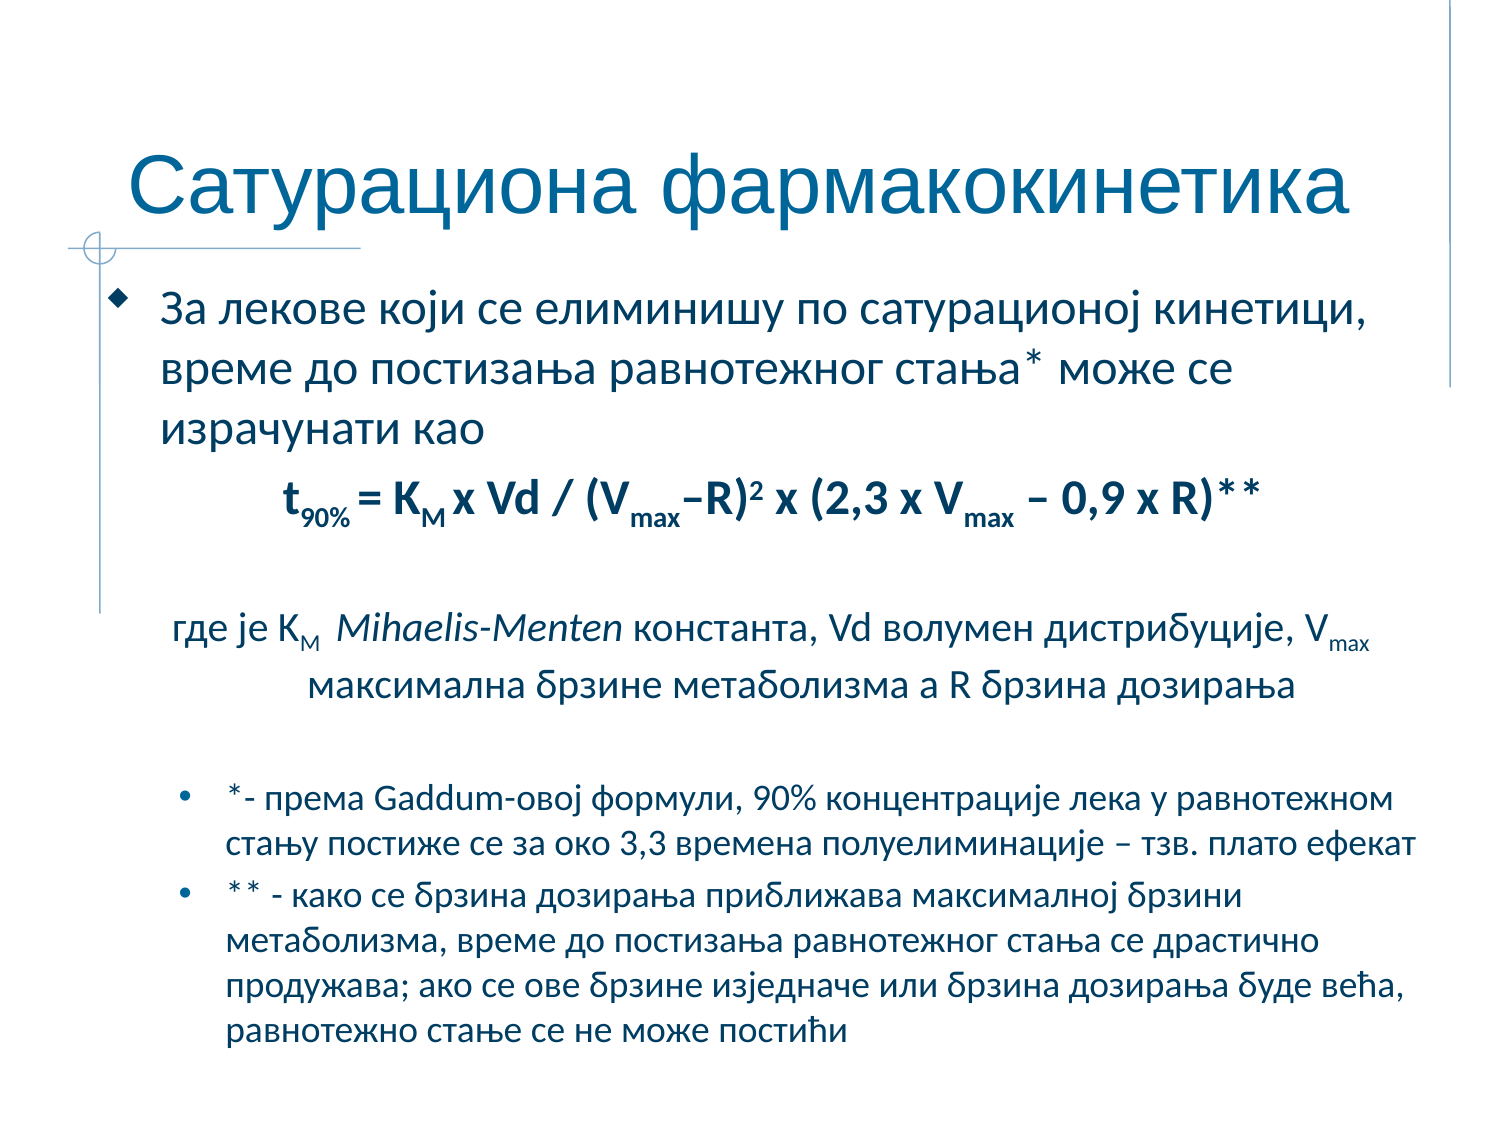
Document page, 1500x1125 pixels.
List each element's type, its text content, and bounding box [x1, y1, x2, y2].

title Сатурациона фармакокинетика [111, 49, 1471, 238]
list За лекове који се елиминишу по сатурационој кинетици, време до постизања равнотежног стања* може се израчунати као t90% = KM x Vd / (Vmax–R)2 x (2,3 x Vmax – 0,9 x R)** где је KM Mihaelis-Menten константа, Vd волумен дистрибуције, Vmax максимална брзине метаболизма а R брзина дозирања *- према Gaddum-овој формули, 90% концентрације лека у равнотежном стању постиже се за око 3,3 времена полуелиминације – тзв. плато ефекат ** - како се брзина дозирања приближава максималној брзини метаболизма, време до постизања равнотежног стања се драстично продужава; ако се ове брзине изједначе или брзина дозирања буде већа, равнотежно стање се не може постићи [88, 266, 1459, 1083]
